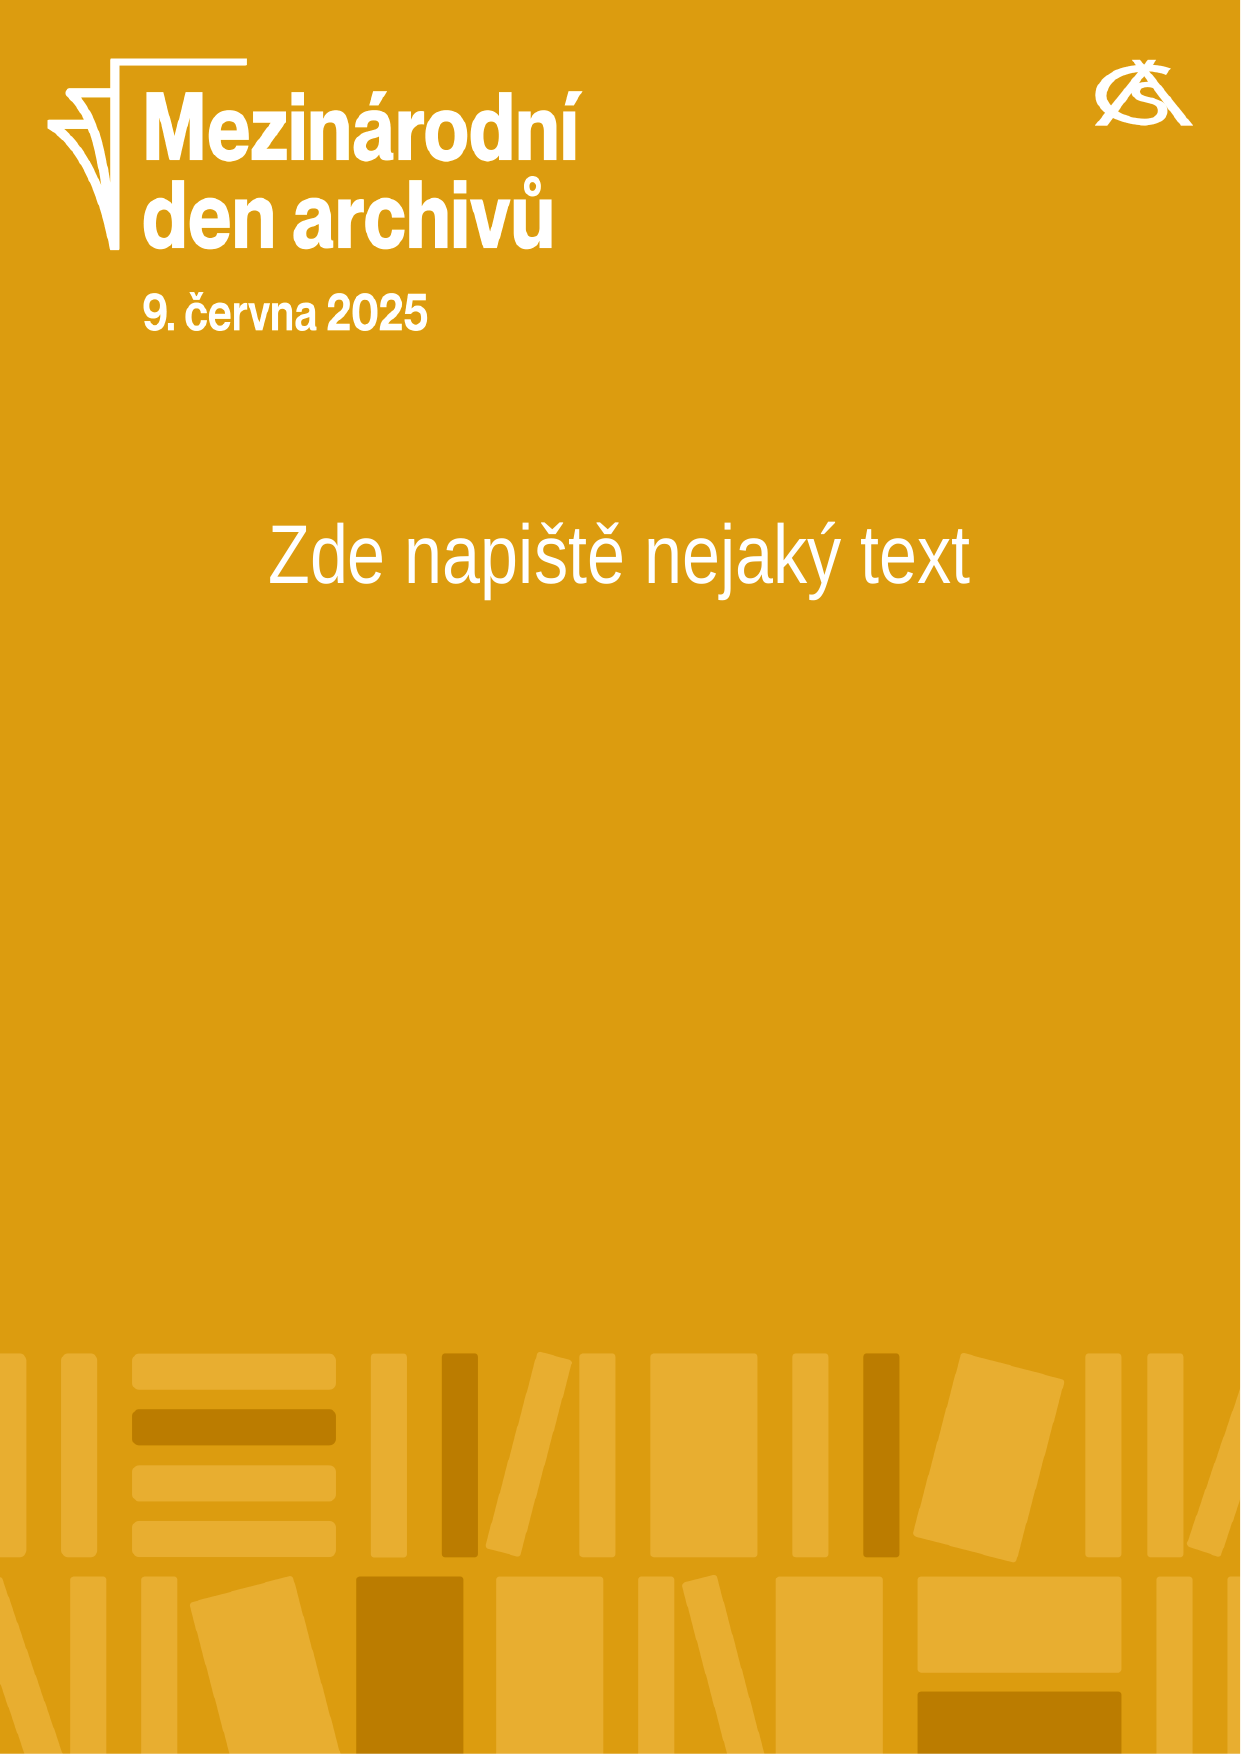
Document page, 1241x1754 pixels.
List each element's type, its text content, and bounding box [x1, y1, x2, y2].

text_box Zde napiště nejaký text [253, 492, 987, 608]
picture [0, 0, 1241, 1754]
